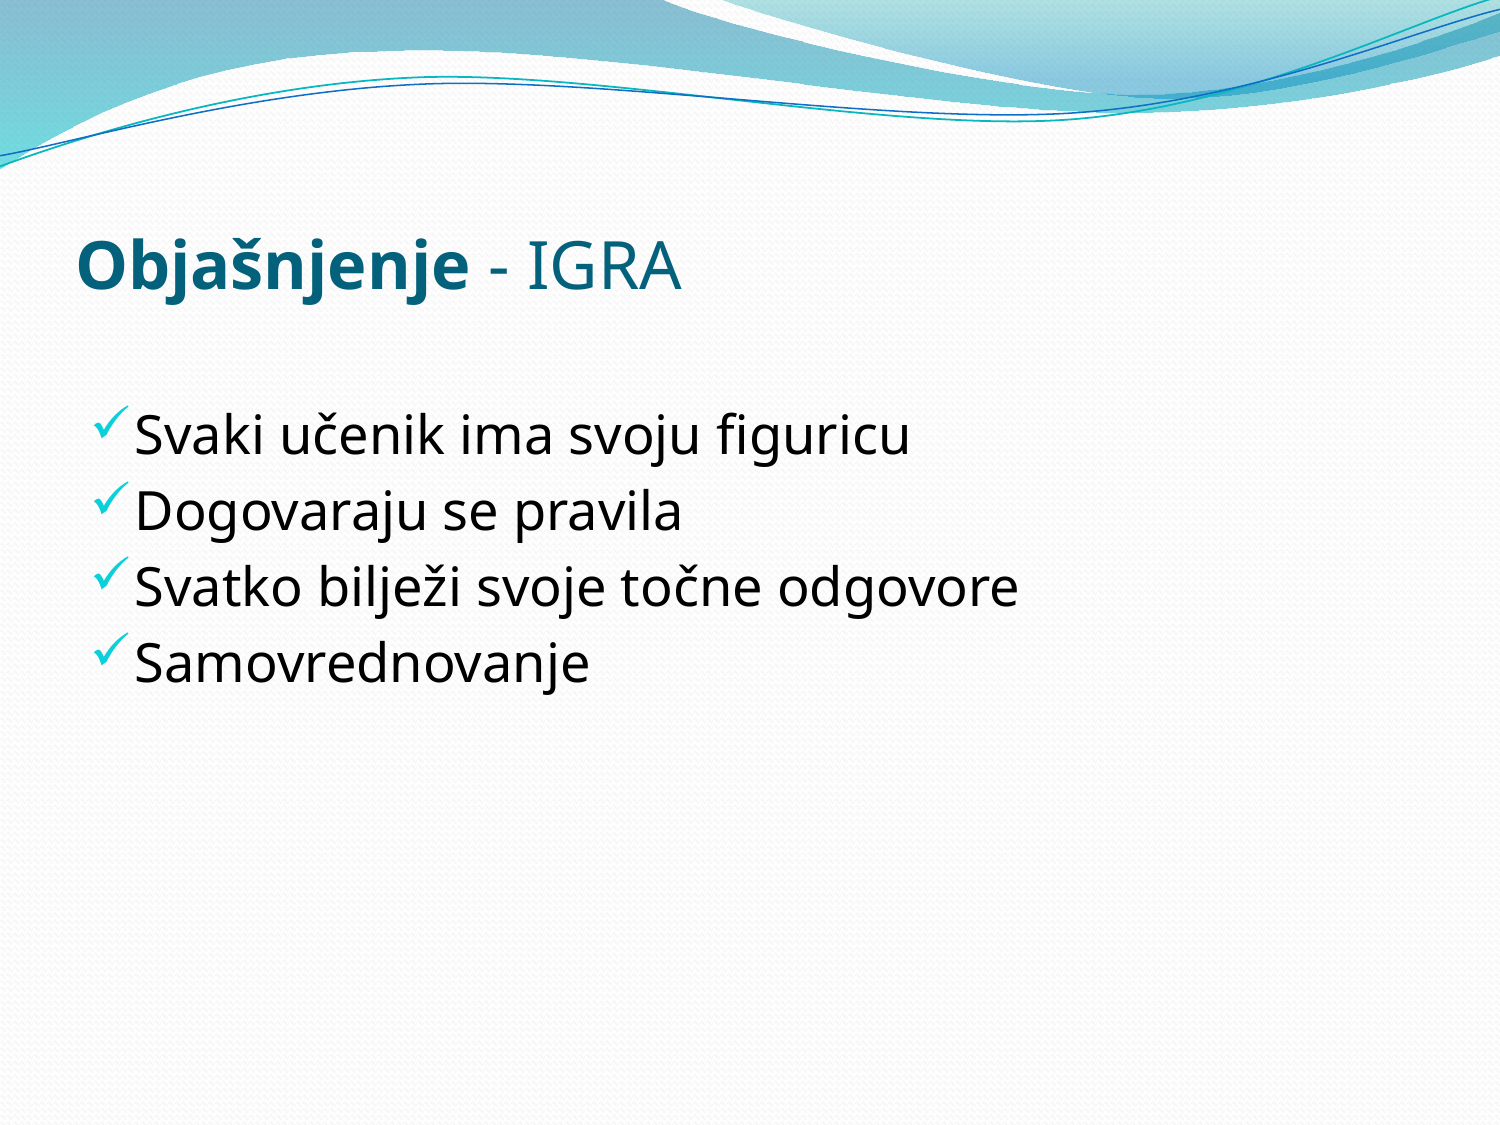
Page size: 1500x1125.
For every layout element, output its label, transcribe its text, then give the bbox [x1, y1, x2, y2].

title Objašnjenje - IGRA [75, 115, 1425, 303]
list Svaki učenik ima svoju figuricu Dogovaraju se pravila Svatko bilježi svoje točne odgovore Samovrednovanje [75, 317, 1425, 1038]
